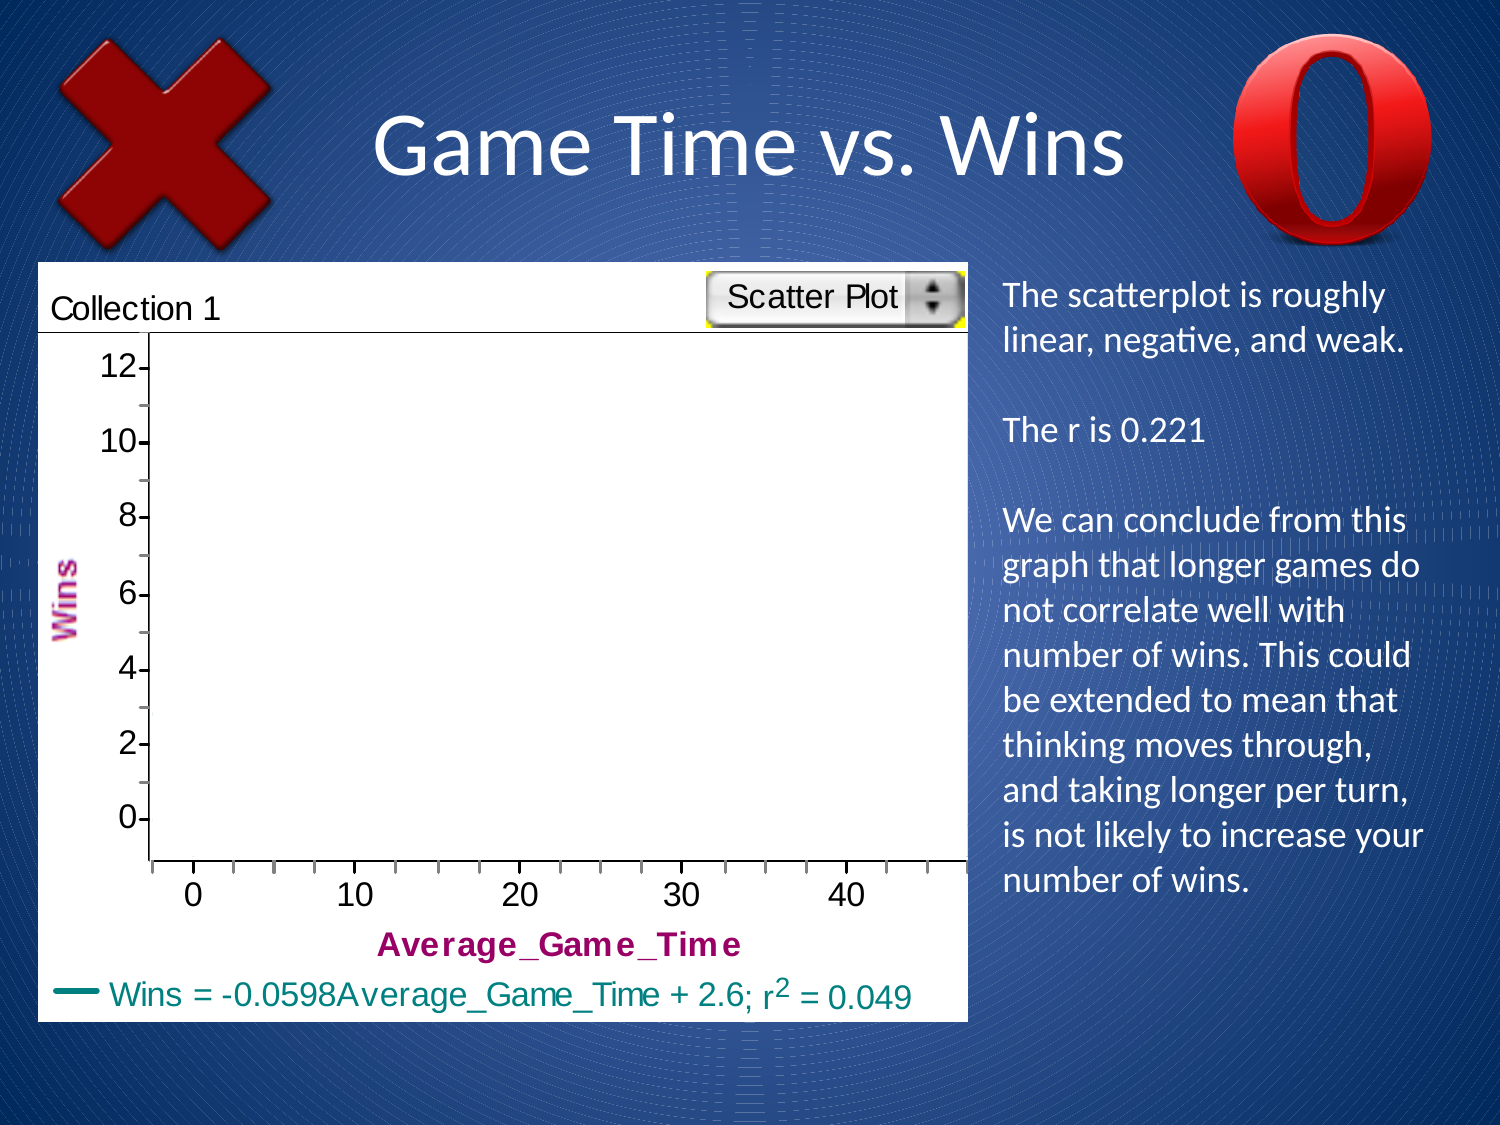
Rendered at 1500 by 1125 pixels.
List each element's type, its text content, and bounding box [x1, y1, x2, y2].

picture [6, 0, 972, 1026]
title Game Time vs. Wins [325, 44, 1208, 233]
text_box The scatterplot is roughly linear, negative, and weak. The r is 0.221 We can conclude from this graph that longer games do not correlate well with number of wins. This could be extended to mean that thinking moves through, and taking longer per turn, is not likely to increase your number of wins. [987, 262, 1450, 908]
picture [1214, 22, 1448, 256]
